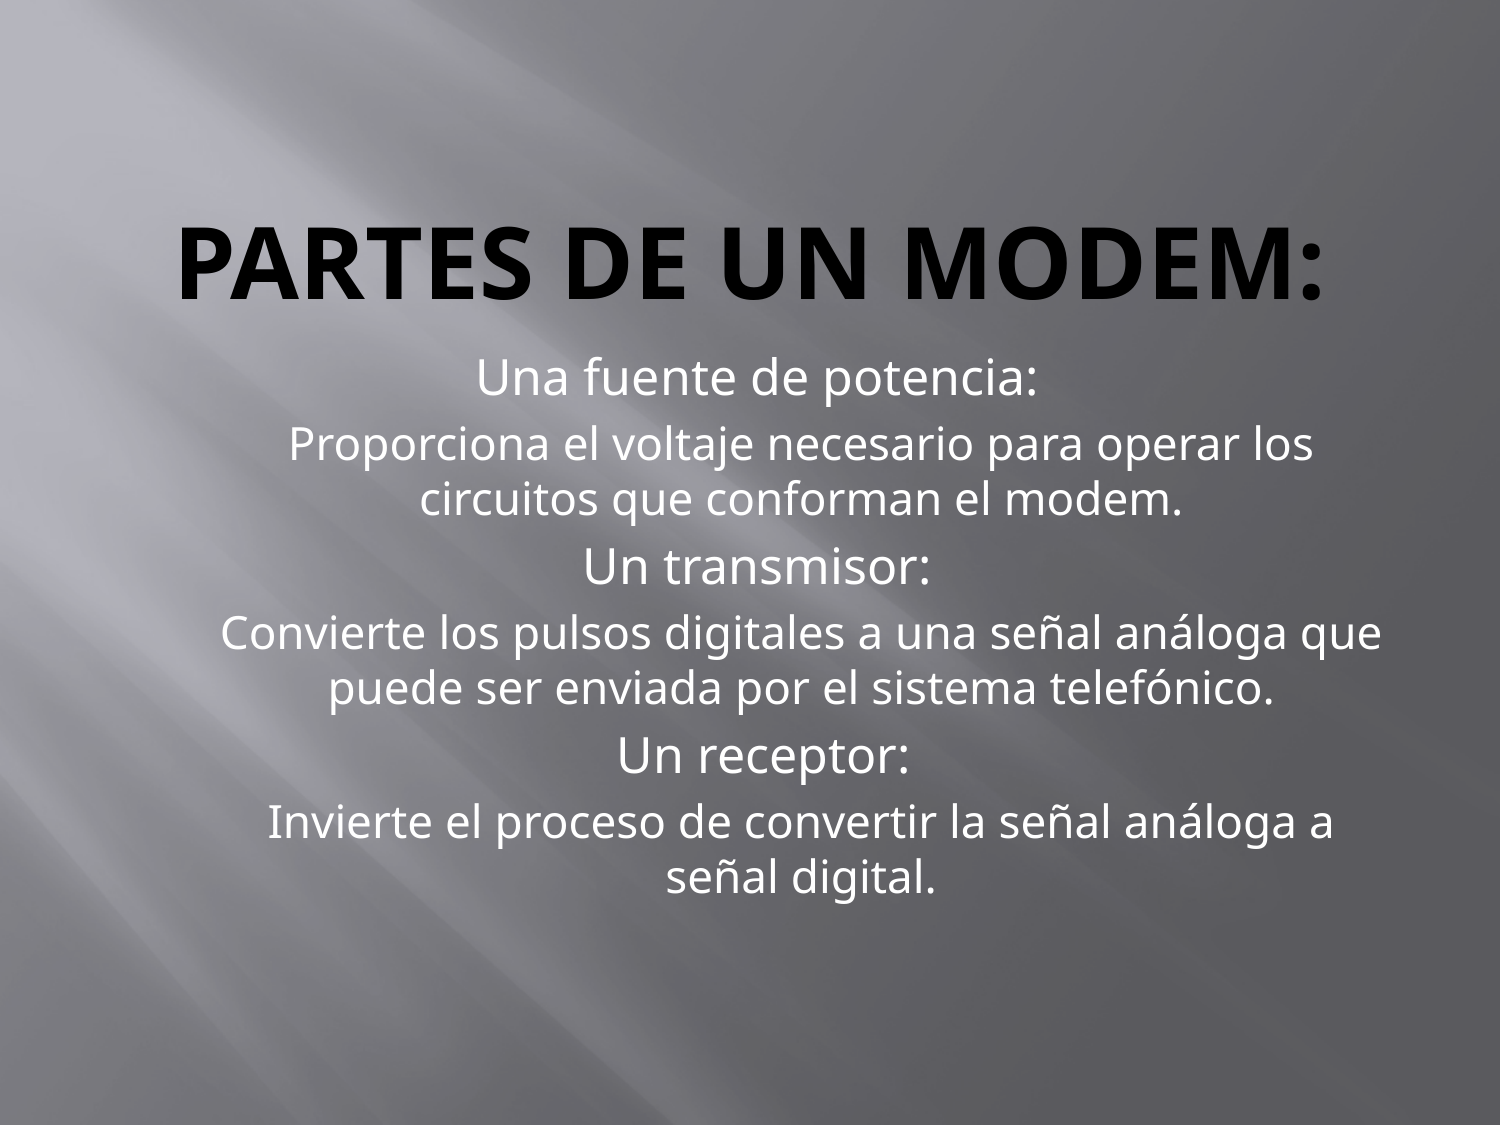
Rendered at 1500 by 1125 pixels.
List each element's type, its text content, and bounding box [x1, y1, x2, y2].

title PARTES DE UN MODEM: [112, 78, 1388, 320]
subtitle Una fuente de potencia: Proporciona el voltaje necesario para operar los circuitos que conforman el modem. Un transmisor: Convierte los pulsos digitales a una señal análoga que puede ser enviada por el sistema telefónico. Un receptor: Invierte el proceso de convertir la señal análoga a señal digital. [53, 338, 1400, 1059]
